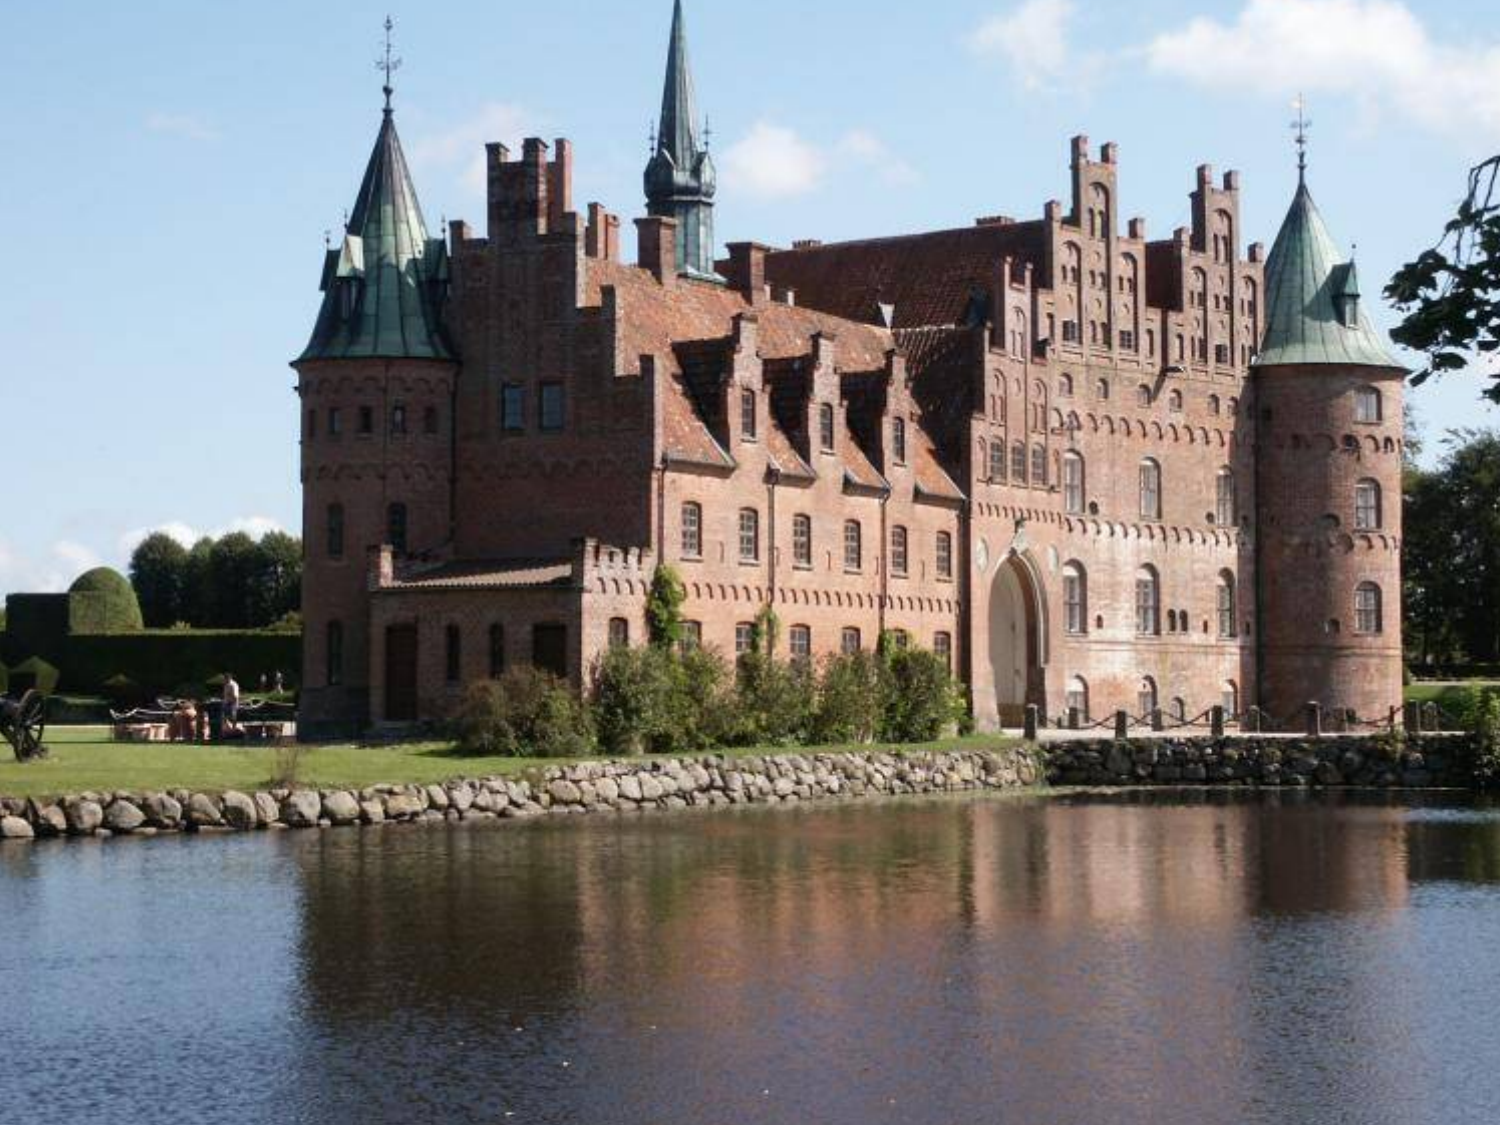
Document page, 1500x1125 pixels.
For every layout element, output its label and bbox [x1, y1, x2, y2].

list [0, 0, 1500, 1125]
